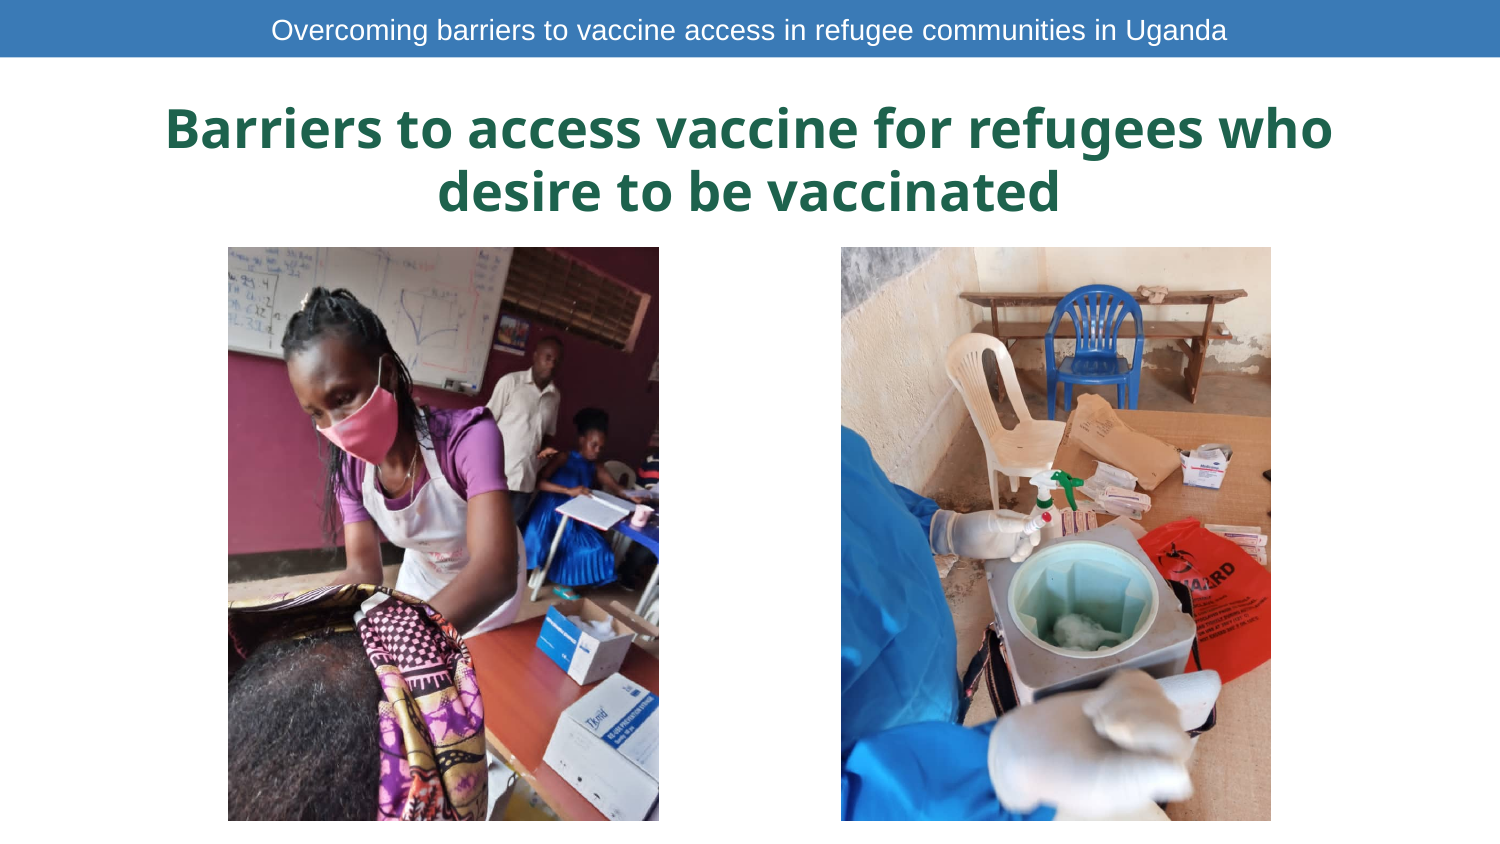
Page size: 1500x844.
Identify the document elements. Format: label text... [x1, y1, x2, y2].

subtitle Overcoming barriers to vaccine access in refugee communities in Uganda [0, 0, 1500, 58]
picture [228, 247, 659, 821]
title Barriers to access vaccine for refugees who desire to be vaccinated [75, 90, 1425, 231]
picture [841, 247, 1272, 822]
